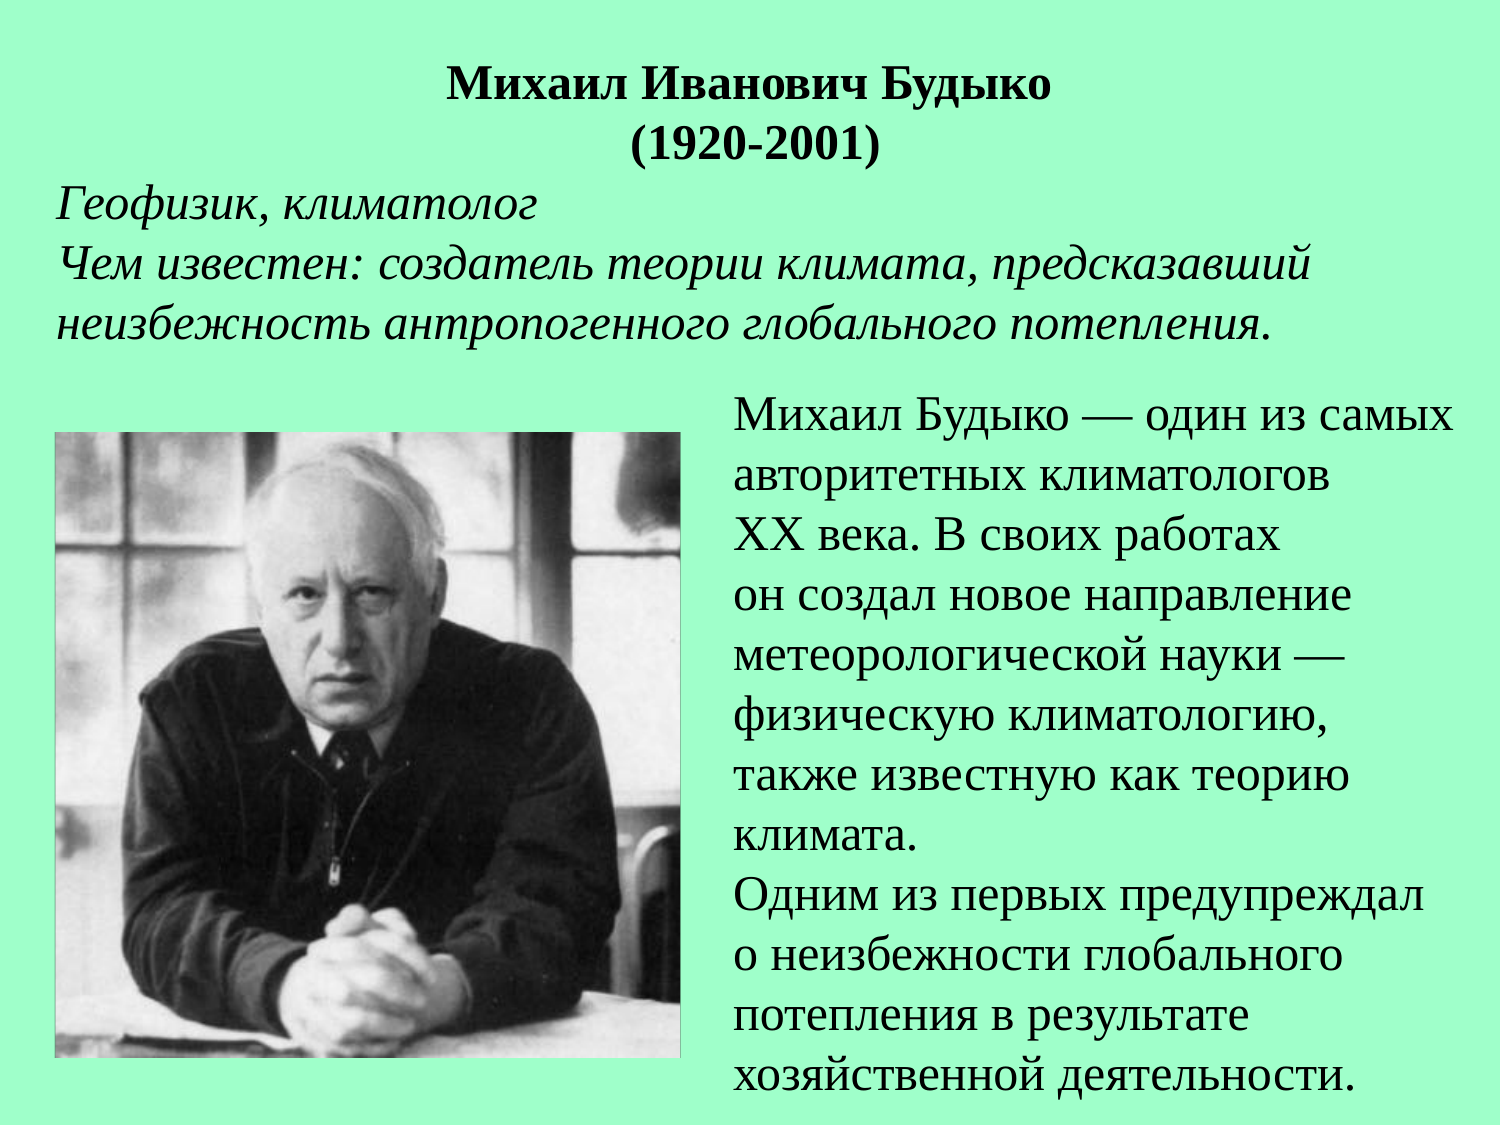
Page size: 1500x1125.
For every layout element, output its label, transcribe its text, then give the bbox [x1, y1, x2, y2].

picture [0, 432, 1073, 1058]
text_box Михаил Будыко — один из самых авторитетных климатологов XX века. В своих работах он создал новое направление метеорологической науки — физическую климатологию, также известную как теорию климата. Одним из первых предупреждал о неизбежности глобального потепления в результате хозяйственной деятельности. [718, 403, 1471, 1125]
text_box Михаил Иванович Будыко (1920-2001) Геофизик, климатолог Чем известен: создатель теории климата, предсказавший неизбежность антропогенного глобального потепления. [41, 42, 1471, 403]
